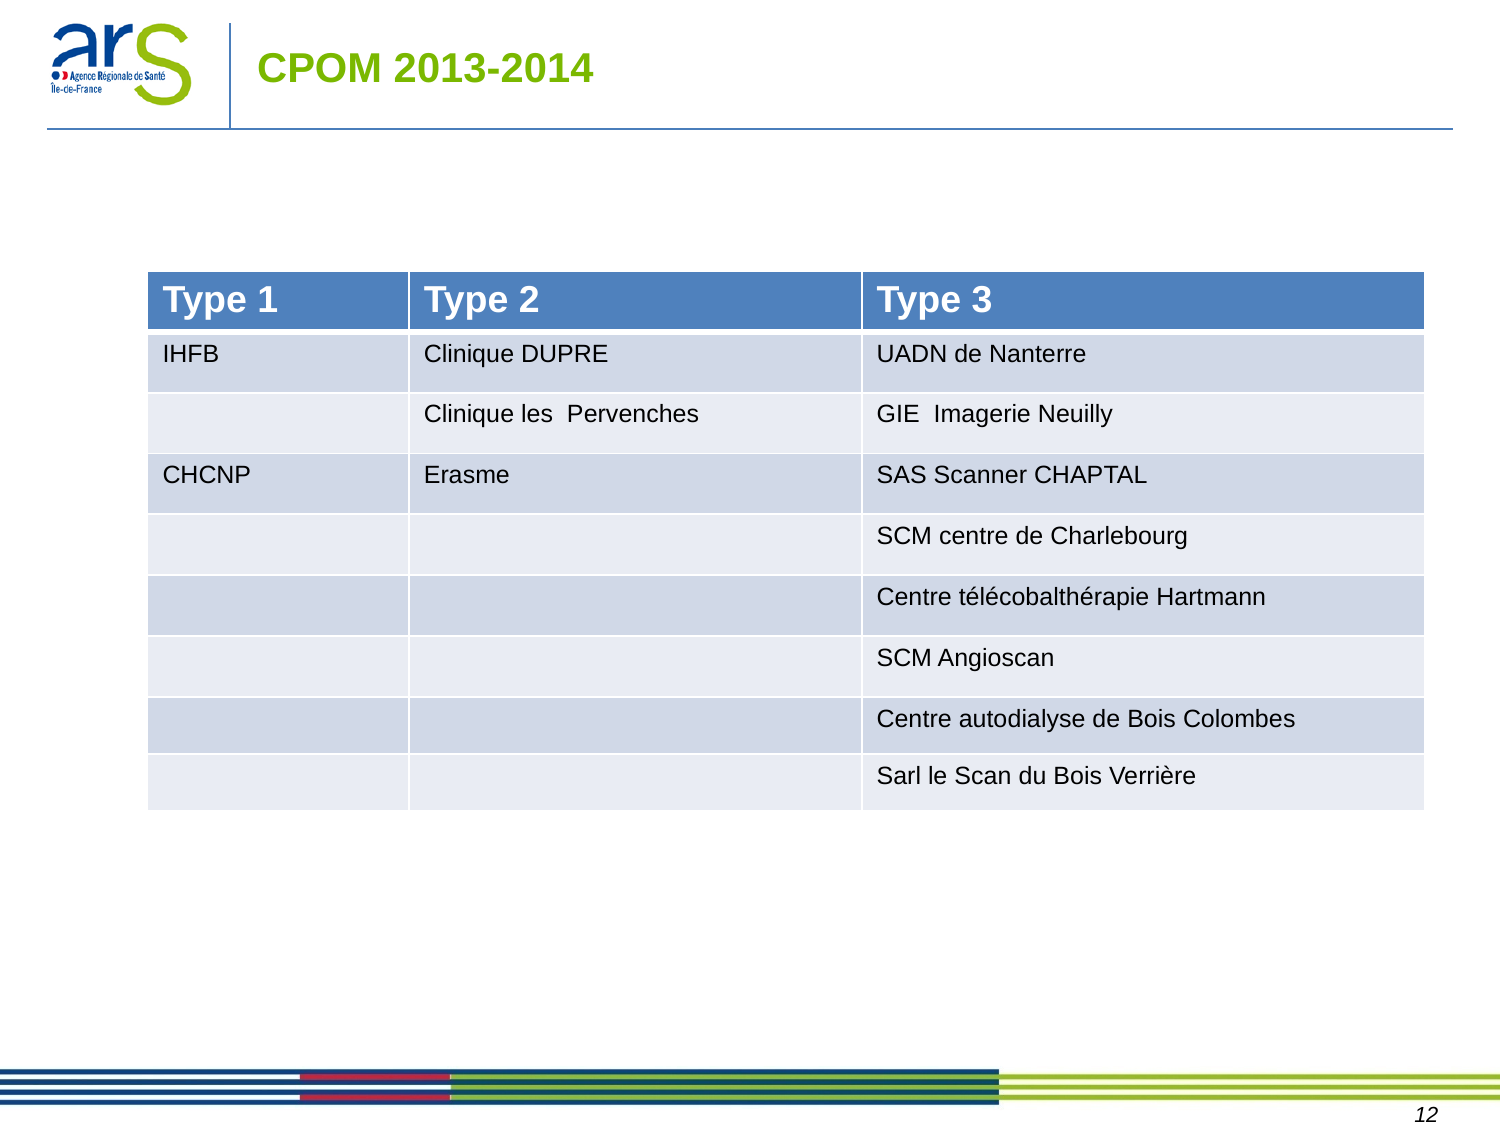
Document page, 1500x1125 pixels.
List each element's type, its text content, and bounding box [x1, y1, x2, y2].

title CPOM 2013-2014 [241, 18, 1426, 114]
table_cell [148, 515, 408, 574]
table_header Type 3 [863, 272, 1424, 329]
table_cell UADN de Nanterre [863, 335, 1424, 392]
table_cell Clinique DUPRE [410, 335, 861, 392]
table_cell Centre télécobalthérapie Hartmann [863, 576, 1424, 635]
table_cell [148, 576, 408, 635]
table_cell Centre autodialyse de Bois Colombes [863, 698, 1424, 753]
table_cell Sarl le Scan du Bois Verrière [863, 755, 1424, 810]
table_cell [410, 698, 861, 753]
picture [0, 1055, 1500, 1118]
table_cell [410, 637, 861, 696]
table_cell CHCNP [148, 454, 408, 513]
table_header Type 2 [410, 272, 861, 329]
table_cell SAS Scanner CHAPTAL [863, 454, 1424, 513]
table_header Type 1 [148, 272, 408, 329]
table_cell GIE Imagerie Neuilly [863, 394, 1424, 453]
table_cell [410, 755, 861, 810]
table_cell IHFB [148, 335, 408, 392]
table_cell [410, 515, 861, 574]
picture [35, 23, 198, 106]
table_cell SCM Angioscan [863, 637, 1424, 696]
table_cell [148, 394, 408, 453]
table_cell [148, 698, 408, 753]
table_cell Clinique les Pervenches [410, 394, 861, 453]
table_cell [410, 576, 861, 635]
table_cell [148, 755, 408, 810]
table_cell [148, 637, 408, 696]
table_cell SCM centre de Charlebourg [863, 515, 1424, 574]
table_cell Erasme [410, 454, 861, 513]
